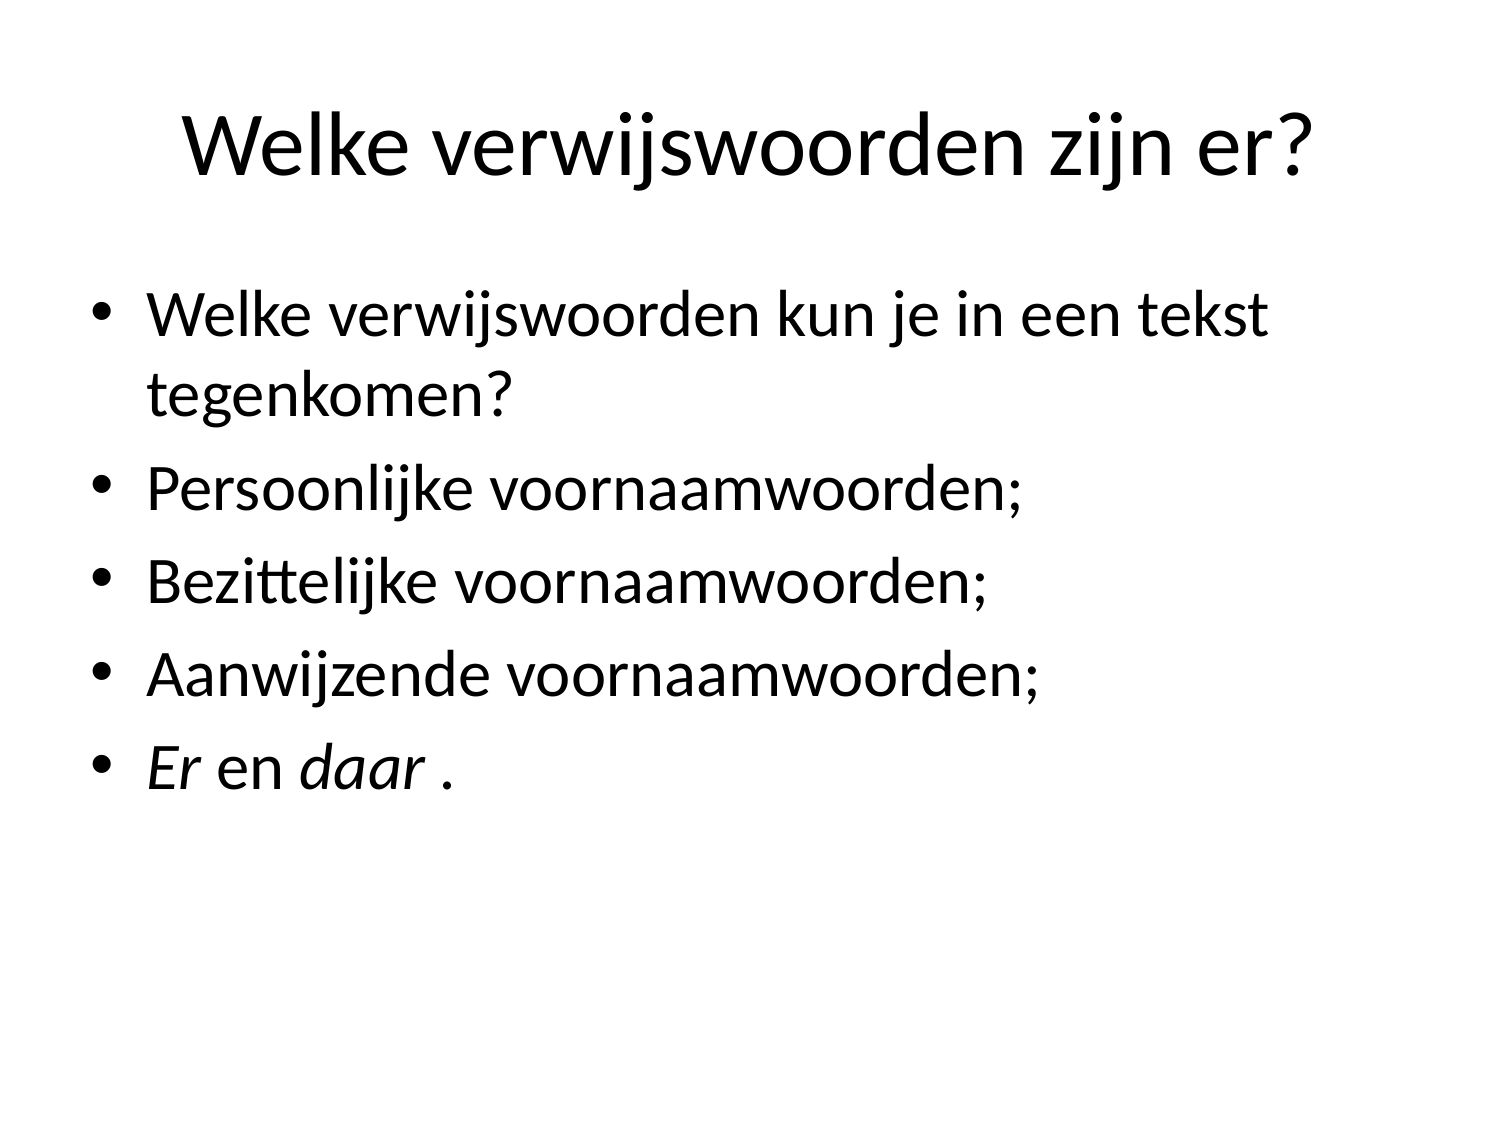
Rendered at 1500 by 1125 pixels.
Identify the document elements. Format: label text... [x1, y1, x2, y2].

title Welke verwijswoorden zijn er? [75, 45, 1425, 233]
list Welke verwijswoorden kun je in een tekst tegenkomen? Persoonlijke voornaamwoorden; Bezittelijke voornaamwoorden; Aanwijzende voornaamwoorden; Er en daar . [75, 262, 1425, 1005]
